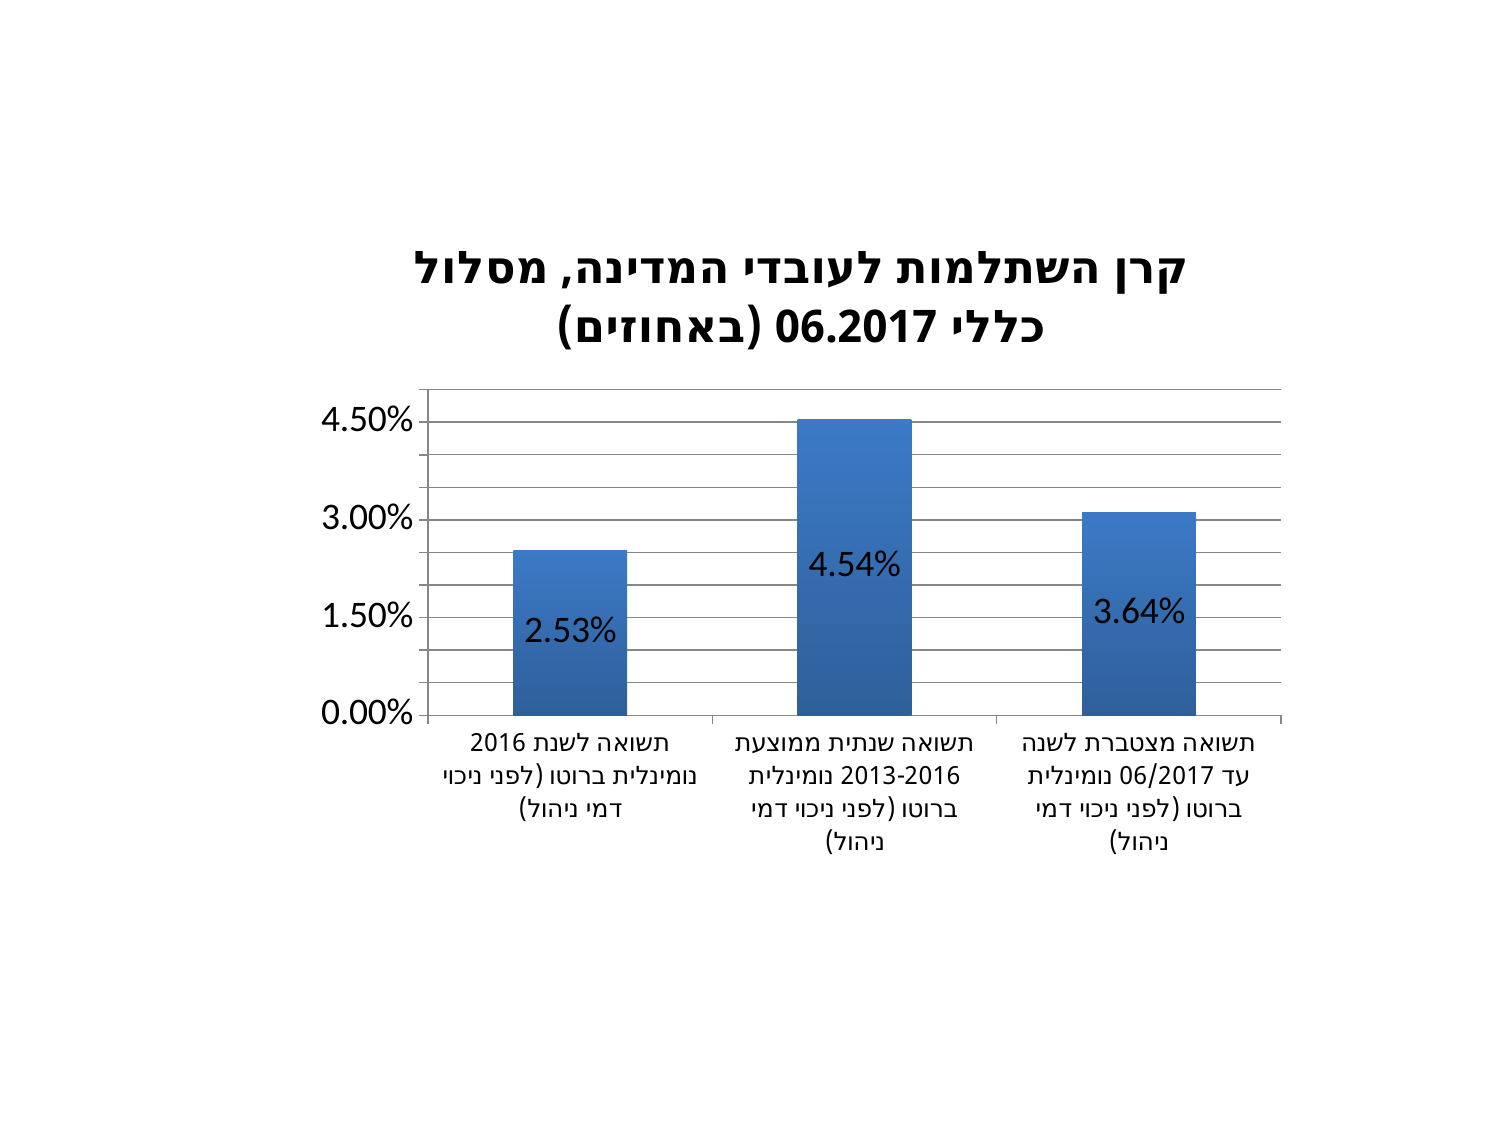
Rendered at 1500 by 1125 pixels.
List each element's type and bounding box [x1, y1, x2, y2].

chart [300, 207, 1302, 875]
